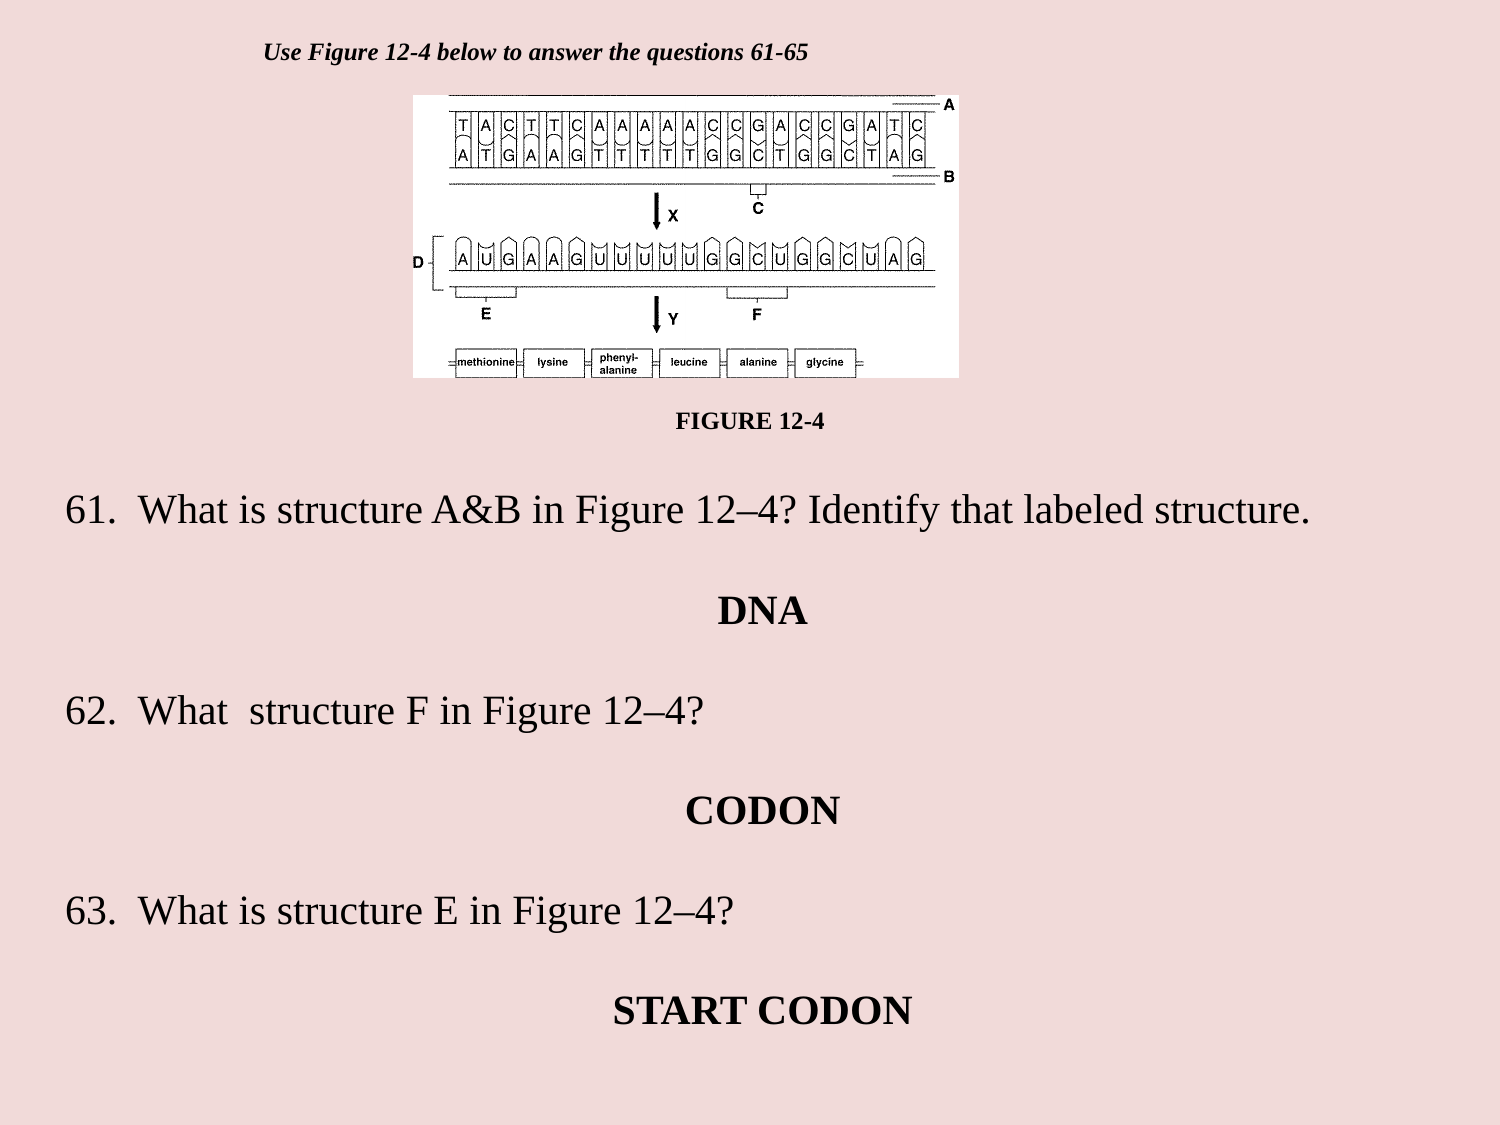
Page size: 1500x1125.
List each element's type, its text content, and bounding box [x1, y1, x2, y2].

text_box 61. What is structure A&B in Figure 12–4? Identify that labeled structure. DNA 62. What structure F in Figure 12–4? CODON 63. What is structure E in Figure 12–4? START CODON [50, 474, 1476, 1040]
picture [262, 37, 1237, 436]
